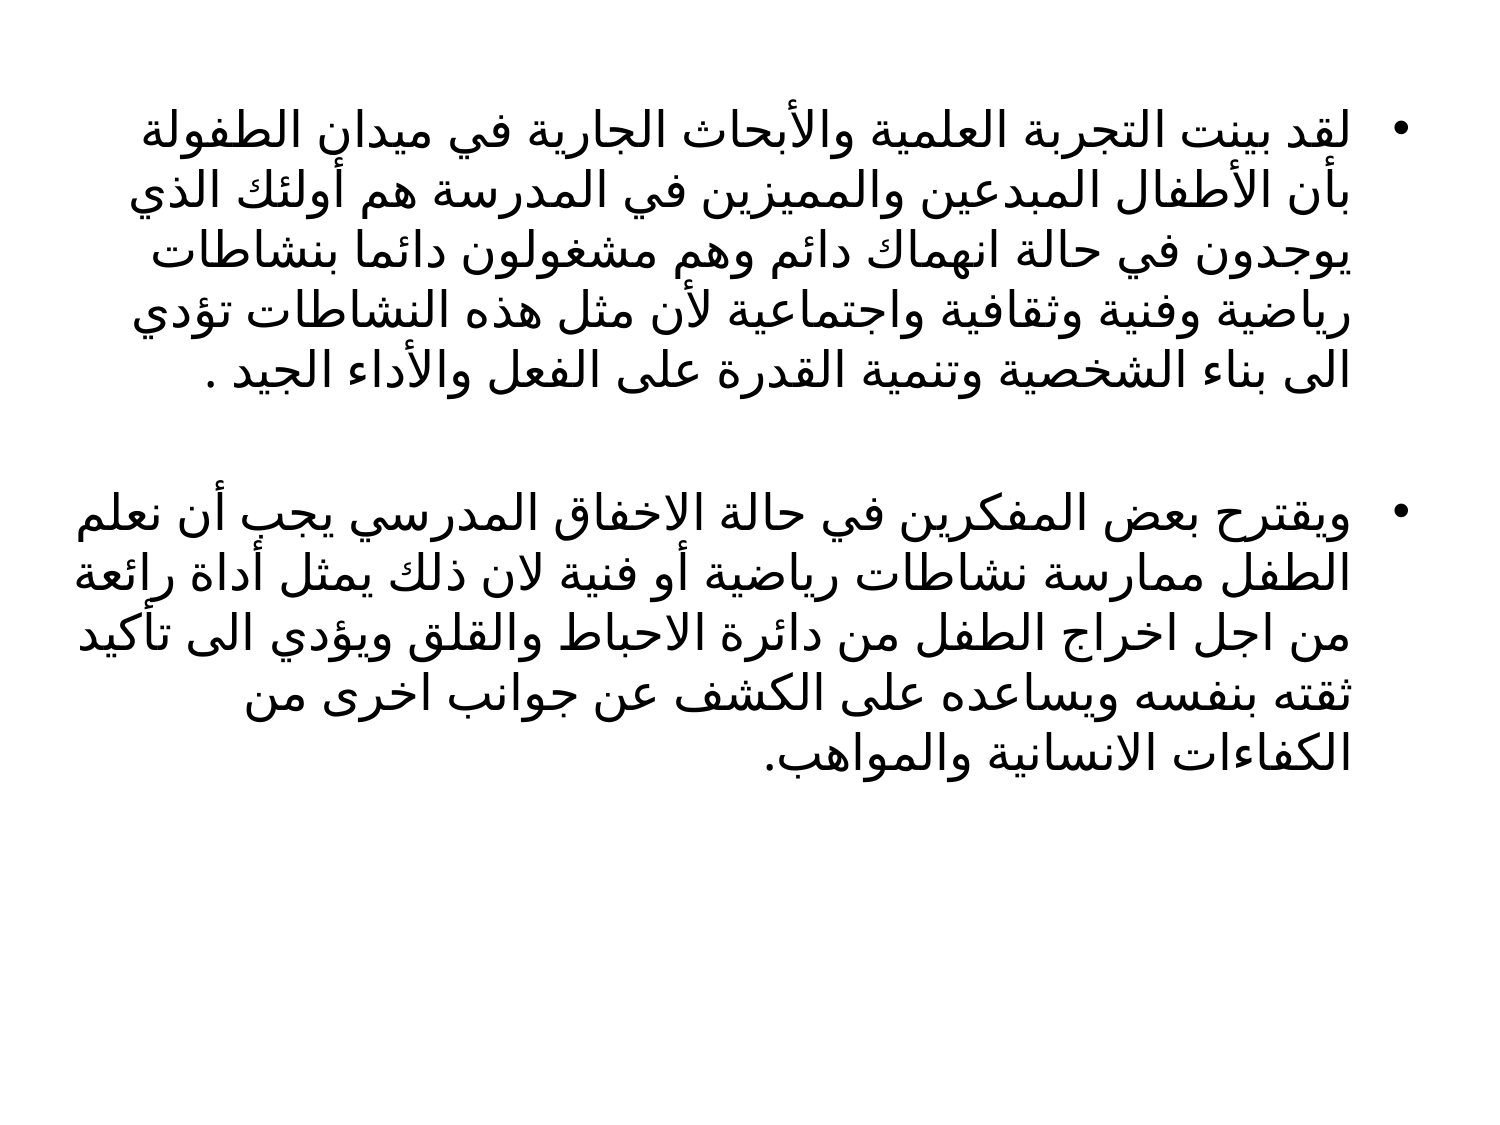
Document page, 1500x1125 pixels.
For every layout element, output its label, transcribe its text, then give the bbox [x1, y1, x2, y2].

list لقد بينت التجربة العلمية والأبحاث الجارية في ميدان الطفولة بأن الأطفال المبدعين والمميزين في المدرسة هم أولئك الذي يوجدون في حالة انهماك دائم وهم مشغولون دائما بنشاطات رياضية وفنية وثقافية واجتماعية لأن مثل هذه النشاطات تؤدي الى بناء الشخصية وتنمية القدرة على الفعل والأداء الجيد . ويقترح بعض المفكرين في حالة الاخفاق المدرسي يجب أن نعلم الطفل ممارسة نشاطات رياضية أو فنية لان ذلك يمثل أداة رائعة من اجل اخراج الطفل من دائرة الاحباط والقلق ويؤدي الى تأكيد ثقته بنفسه ويساعده على الكشف عن جوانب اخرى من الكفاءات الانسانية والمواهب. [53, 90, 1425, 1005]
